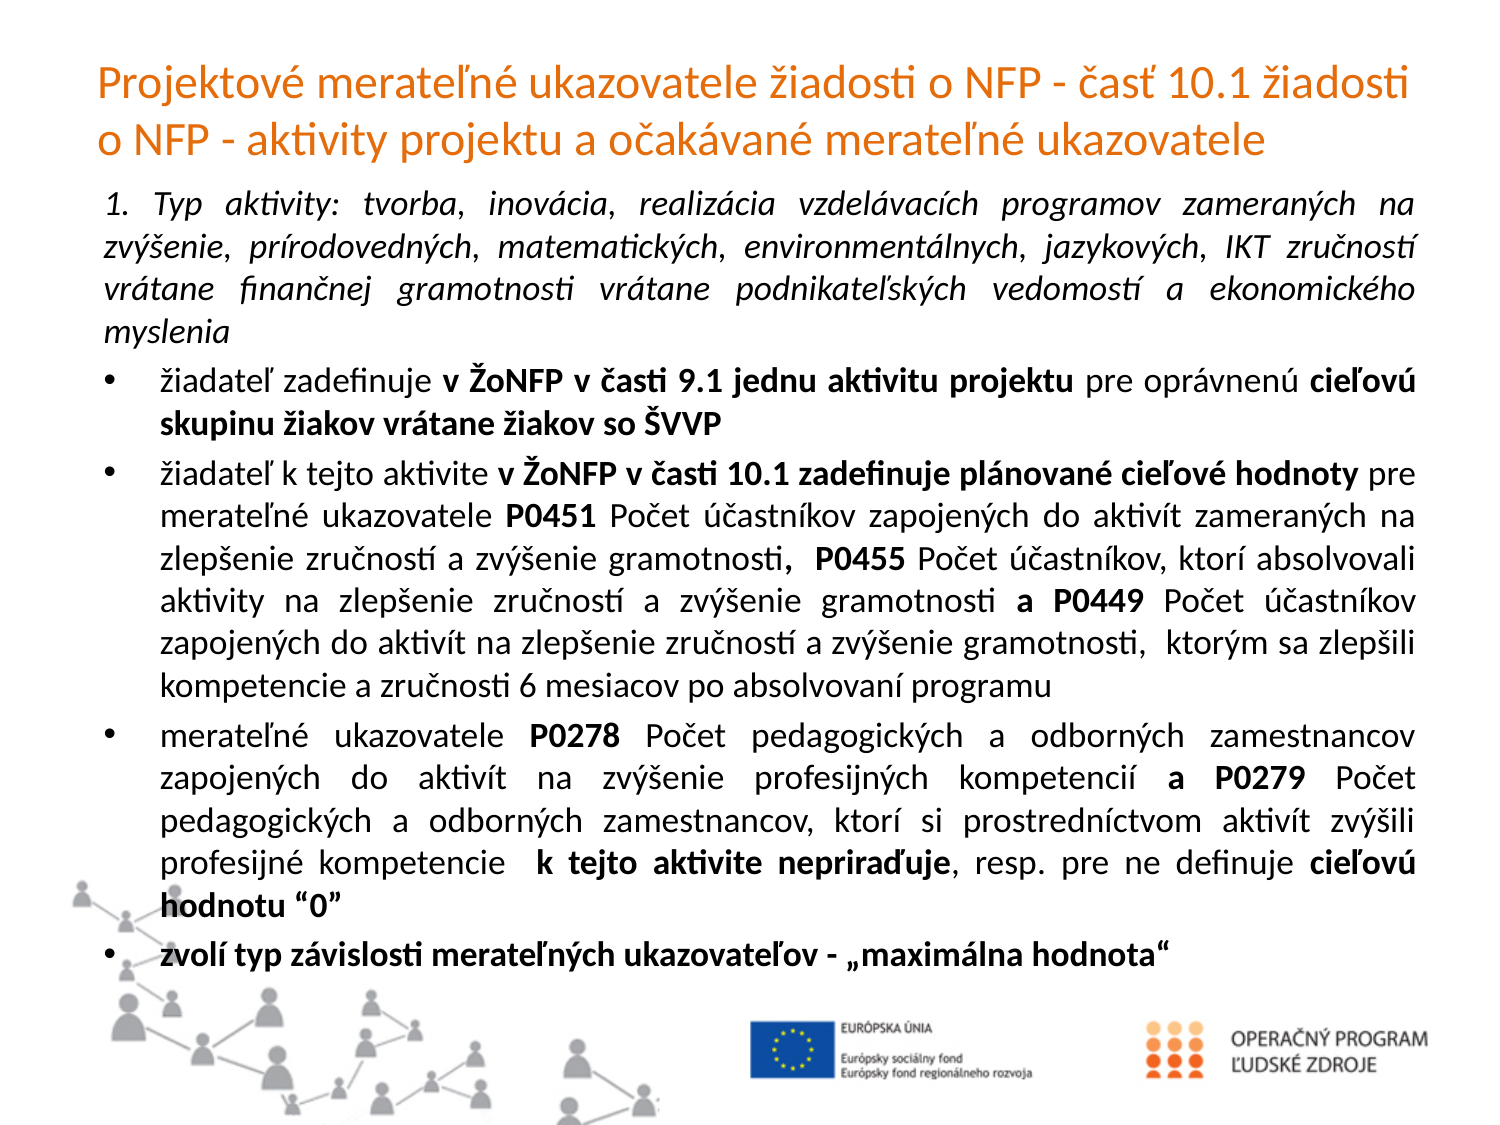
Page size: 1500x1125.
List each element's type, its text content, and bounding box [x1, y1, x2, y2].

picture [0, 0, 1500, 1125]
list 1. Typ aktivity: tvorba, inovácia, realizácia vzdelávacích programov zameraných na zvýšenie, prírodovedných, matematických, environmentálnych, jazykových, IKT zručností vrátane finančnej gramotnosti vrátane podnikateľských vedomostí a ekonomického myslenia žiadateľ zadefinuje v ŽoNFP v časti 9.1 jednu aktivitu projektu pre oprávnenú cieľovú skupinu žiakov vrátane žiakov so ŠVVP žiadateľ k tejto aktivite v ŽoNFP v časti 10.1 zadefinuje plánované cieľové hodnoty pre merateľné ukazovatele P0451 Počet účastníkov zapojených do aktivít zameraných na zlepšenie zručností a zvýšenie gramotnosti, P0455 Počet účastníkov, ktorí absolvovali aktivity na zlepšenie zručností a zvýšenie gramotnosti a P0449 Počet účastníkov zapojených do aktivít na zlepšenie zručností a zvýšenie gramotnosti, ktorým sa zlepšili kompetencie a zručnosti 6 mesiacov po absolvovaní programu merateľné ukazovatele P0278 Počet pedagogických a odborných zamestnancov zapojených do aktivít na zvýšenie profesijných kompetencií a P0279 Počet pedagogických a odborných zamestnancov, ktorí si prostredníctvom aktivít zvýšili profesijné kompetencie k tejto aktivite nepriraďuje, resp. pre ne definuje cieľovú hodnotu “0” zvolí typ závislosti merateľných ukazovateľov - „maximálna hodnota“ [88, 172, 1432, 988]
title Projektové merateľné ukazovatele žiadosti o NFP - časť 10.1 žiadosti o NFP - aktivity projektu a očakávané merateľné ukazovatele [81, 42, 1459, 173]
